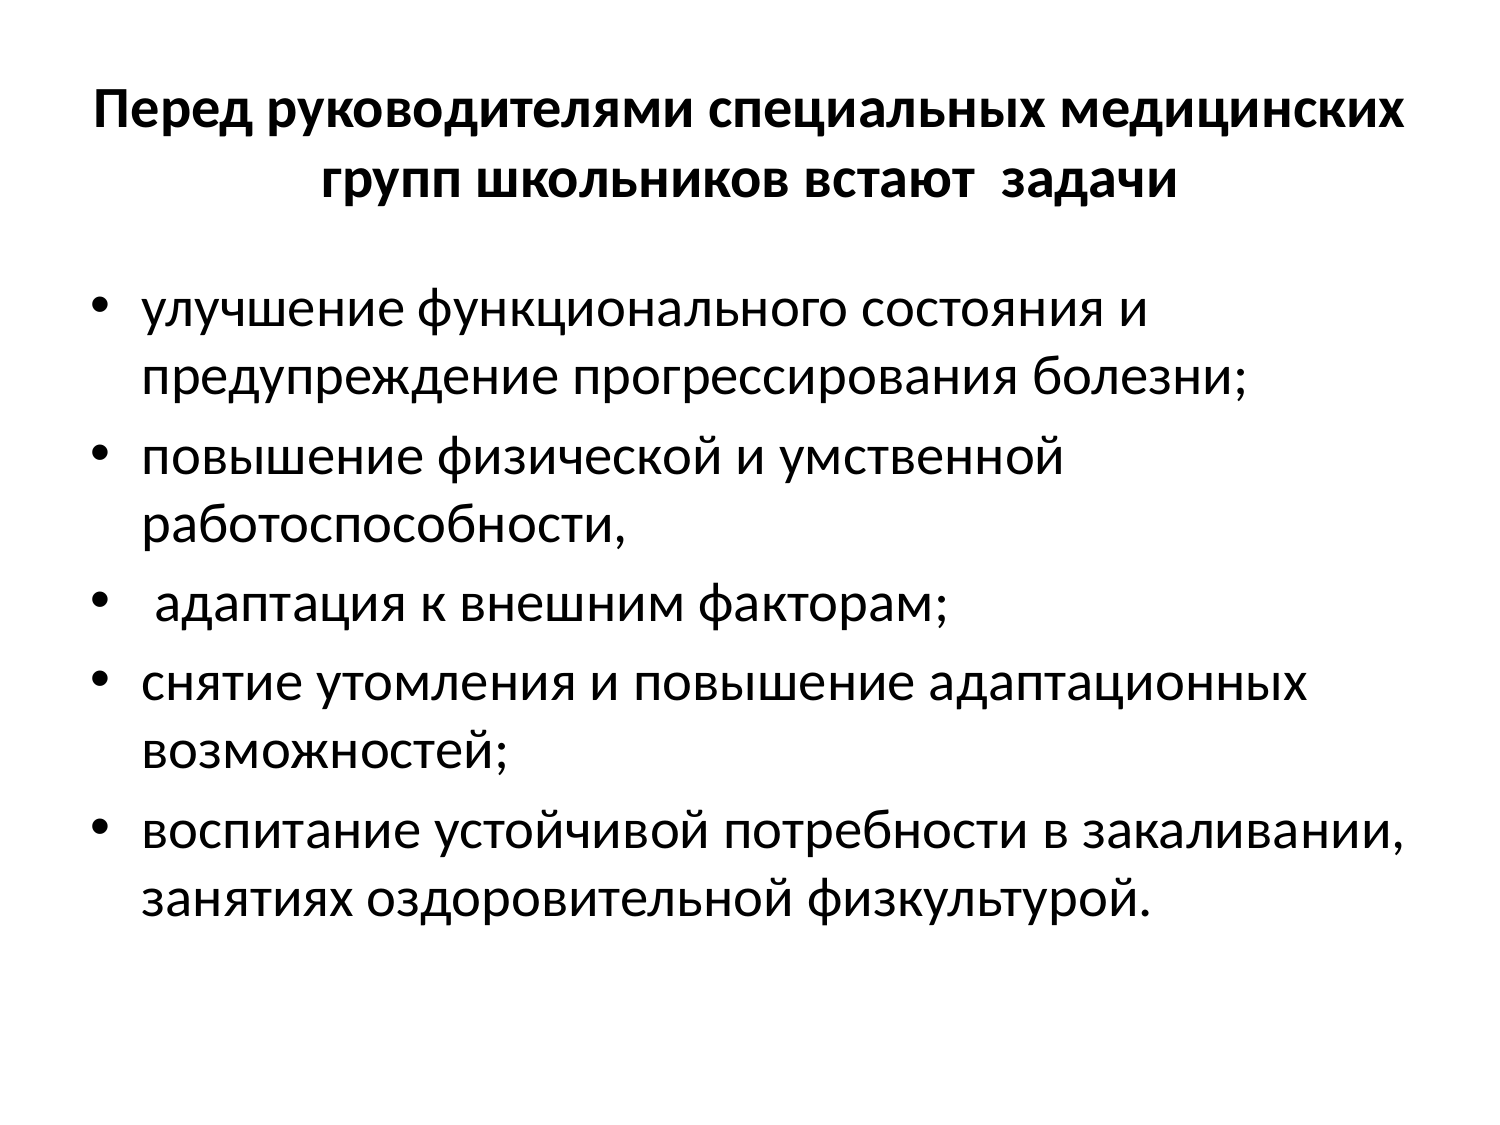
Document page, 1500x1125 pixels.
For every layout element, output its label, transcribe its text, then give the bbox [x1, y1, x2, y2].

title Перед руководителями специальных медицинских групп школьников встают задачи [75, 45, 1425, 233]
list улучшение функционального состояния и предупреждение прогрессирования болезни; повышение физической и умственной работоспособности, адаптация к внешним факторам; снятие утомления и повышение адаптационных возможностей; воспитание устойчивой потребности в закаливании, занятиях оздоровительной физкультурой. [75, 262, 1425, 1005]
